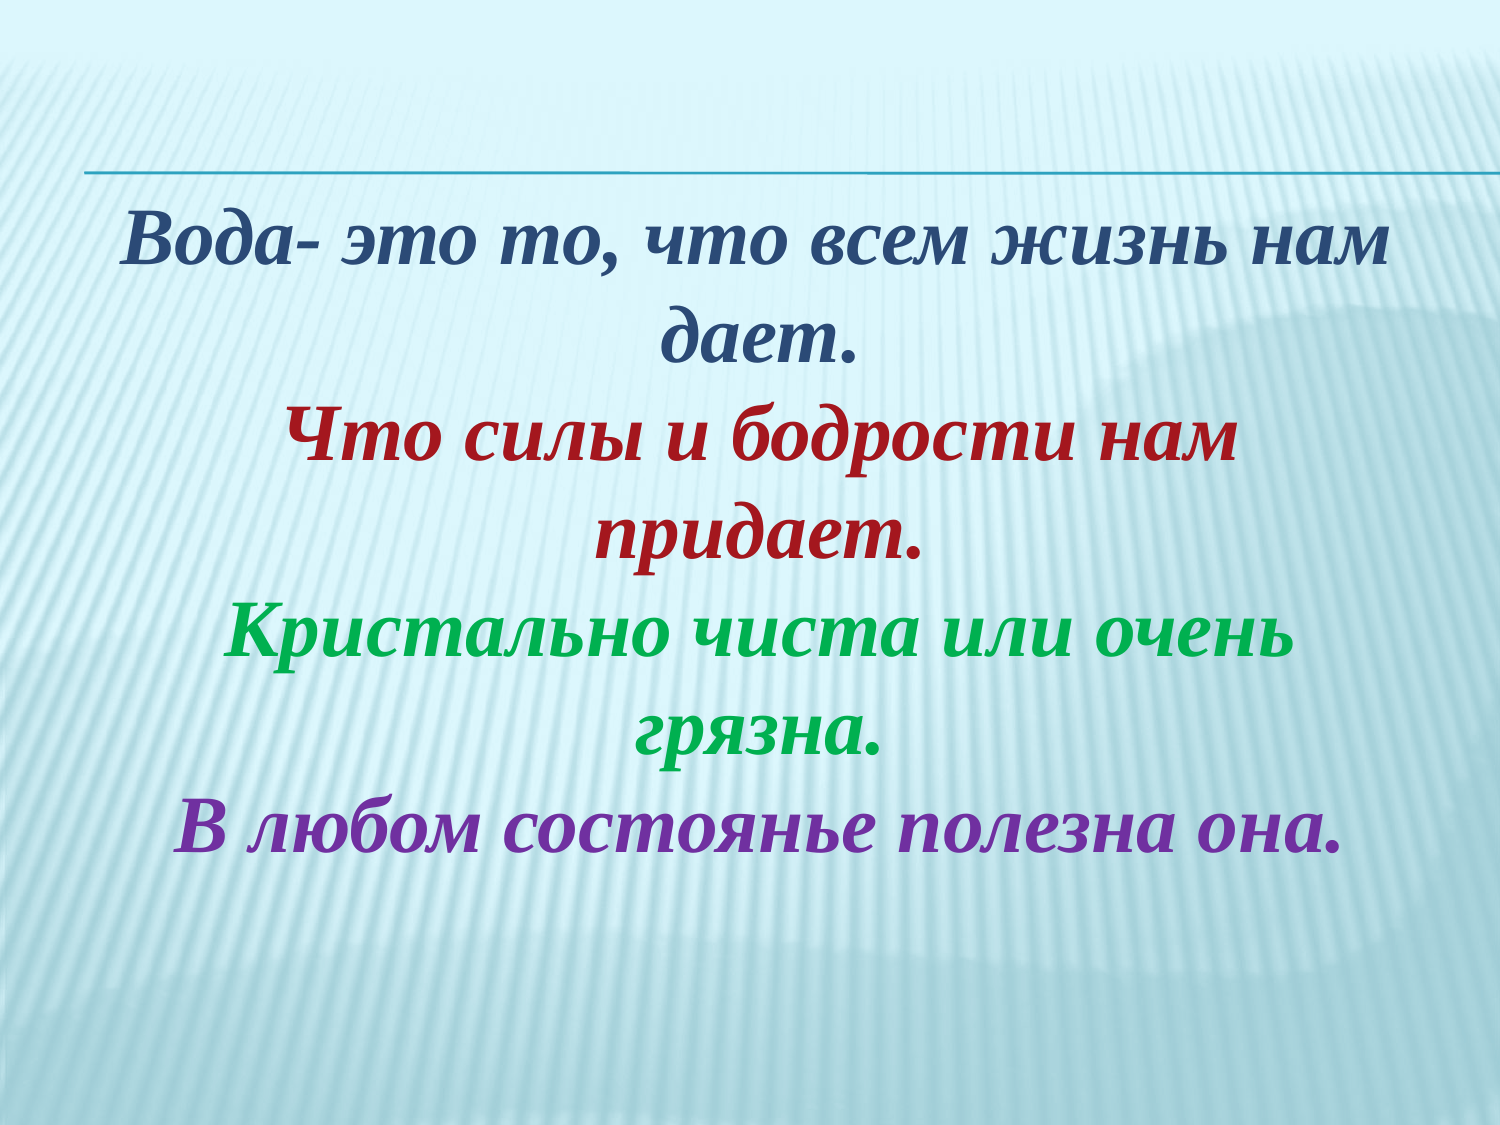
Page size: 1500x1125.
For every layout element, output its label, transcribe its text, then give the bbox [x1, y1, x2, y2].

list Вода- это то, что всем жизнь нам дает. Что силы и бодрости нам придает. Кристально чиста или очень грязна. В любом состоянье полезна она. [50, 175, 1418, 1020]
